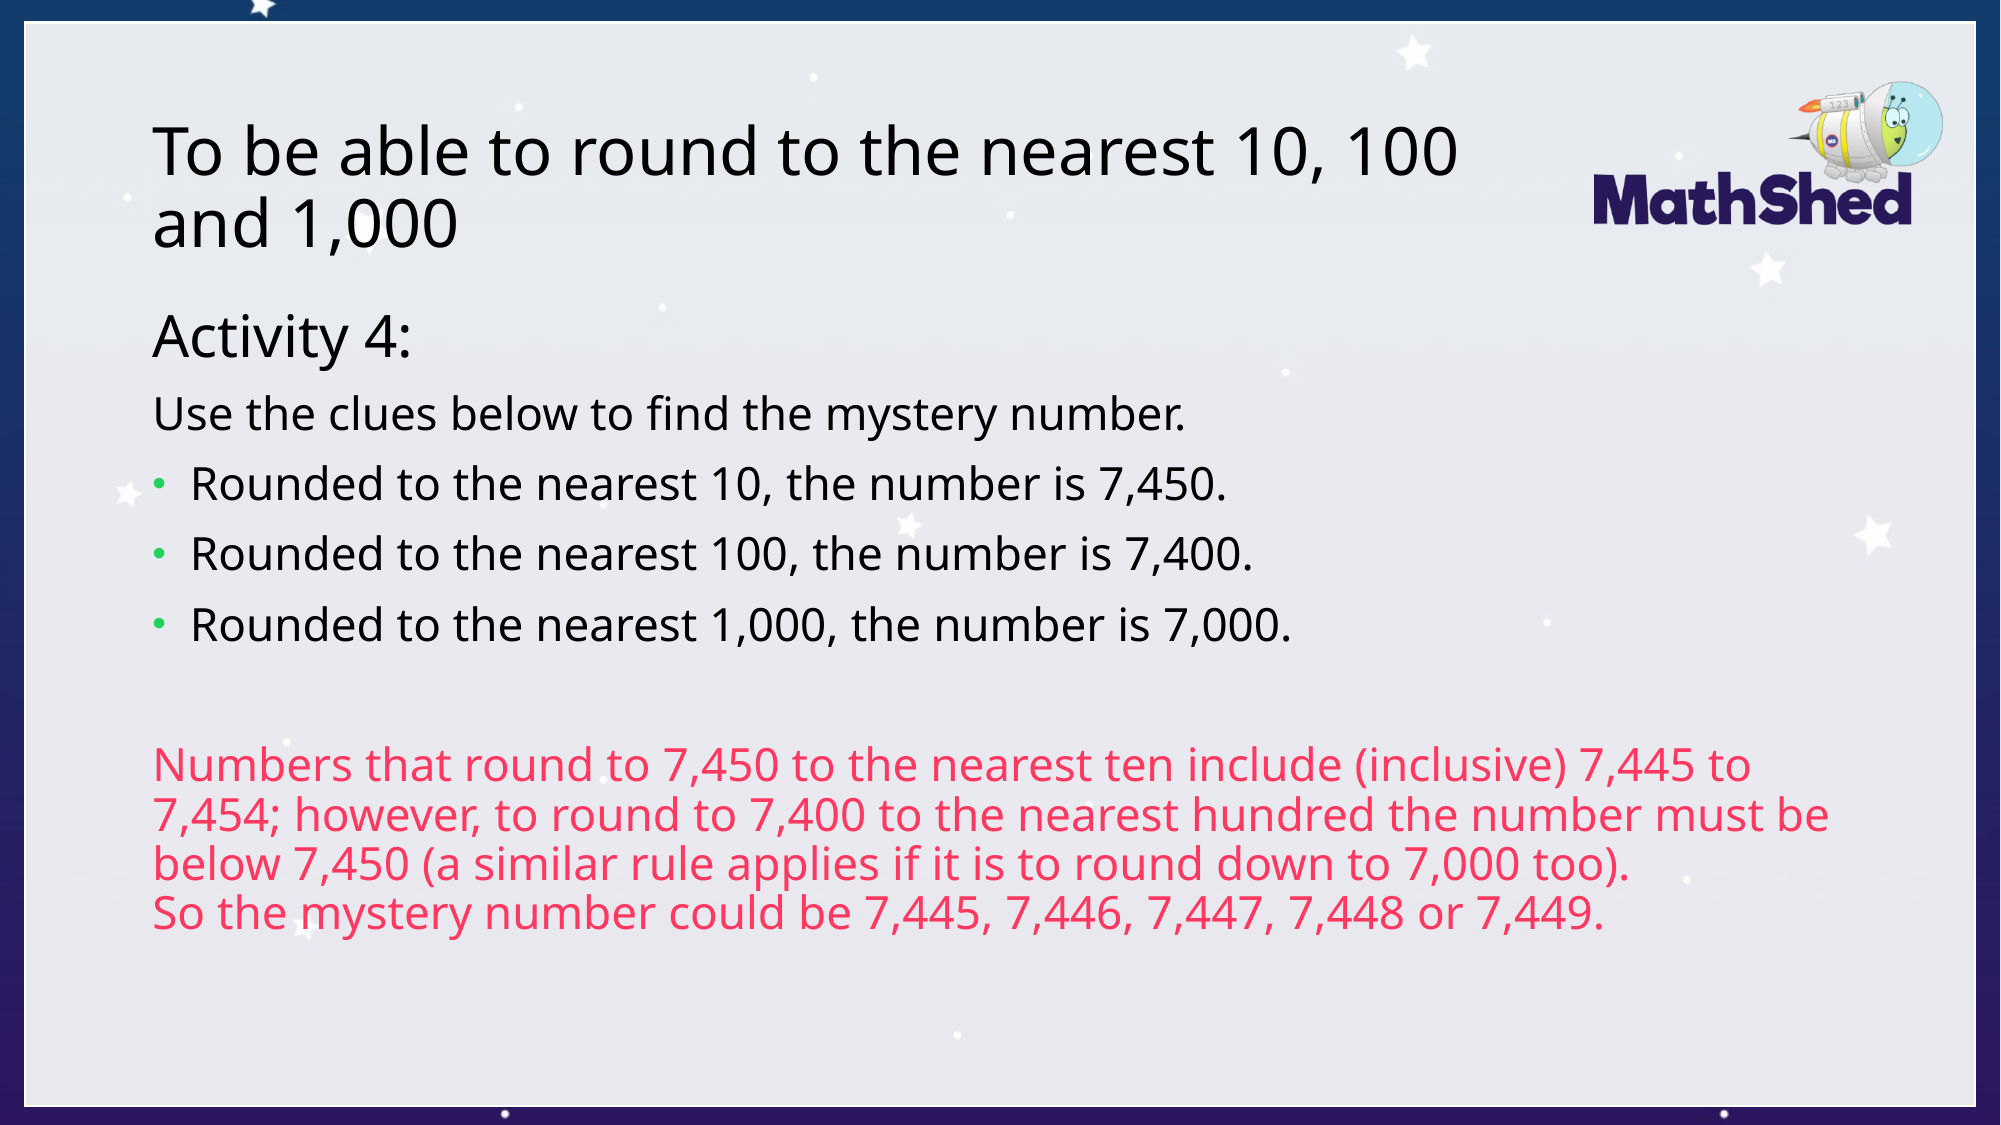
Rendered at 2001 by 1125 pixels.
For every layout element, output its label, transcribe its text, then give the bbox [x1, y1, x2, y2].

picture [0, 0, 2001, 1125]
title To be able to round to the nearest 10, 100 and 1,000 [137, 81, 1578, 299]
list Activity 4: Use the clues below to find the mystery number. Rounded to the nearest 10, the number is 7,450. Rounded to the nearest 100, the number is 7,400. Rounded to the nearest 1,000, the number is 7,000. Numbers that round to 7,450 to the nearest ten include (inclusive) 7,445 to 7,454; however, to round to 7,400 to the nearest hundred the number must be below 7,450 (a similar rule applies if it is to round down to 7,000 too). So the mystery number could be 7,445, 7,446, 7,447, 7,448 or 7,449. [137, 299, 1863, 1014]
